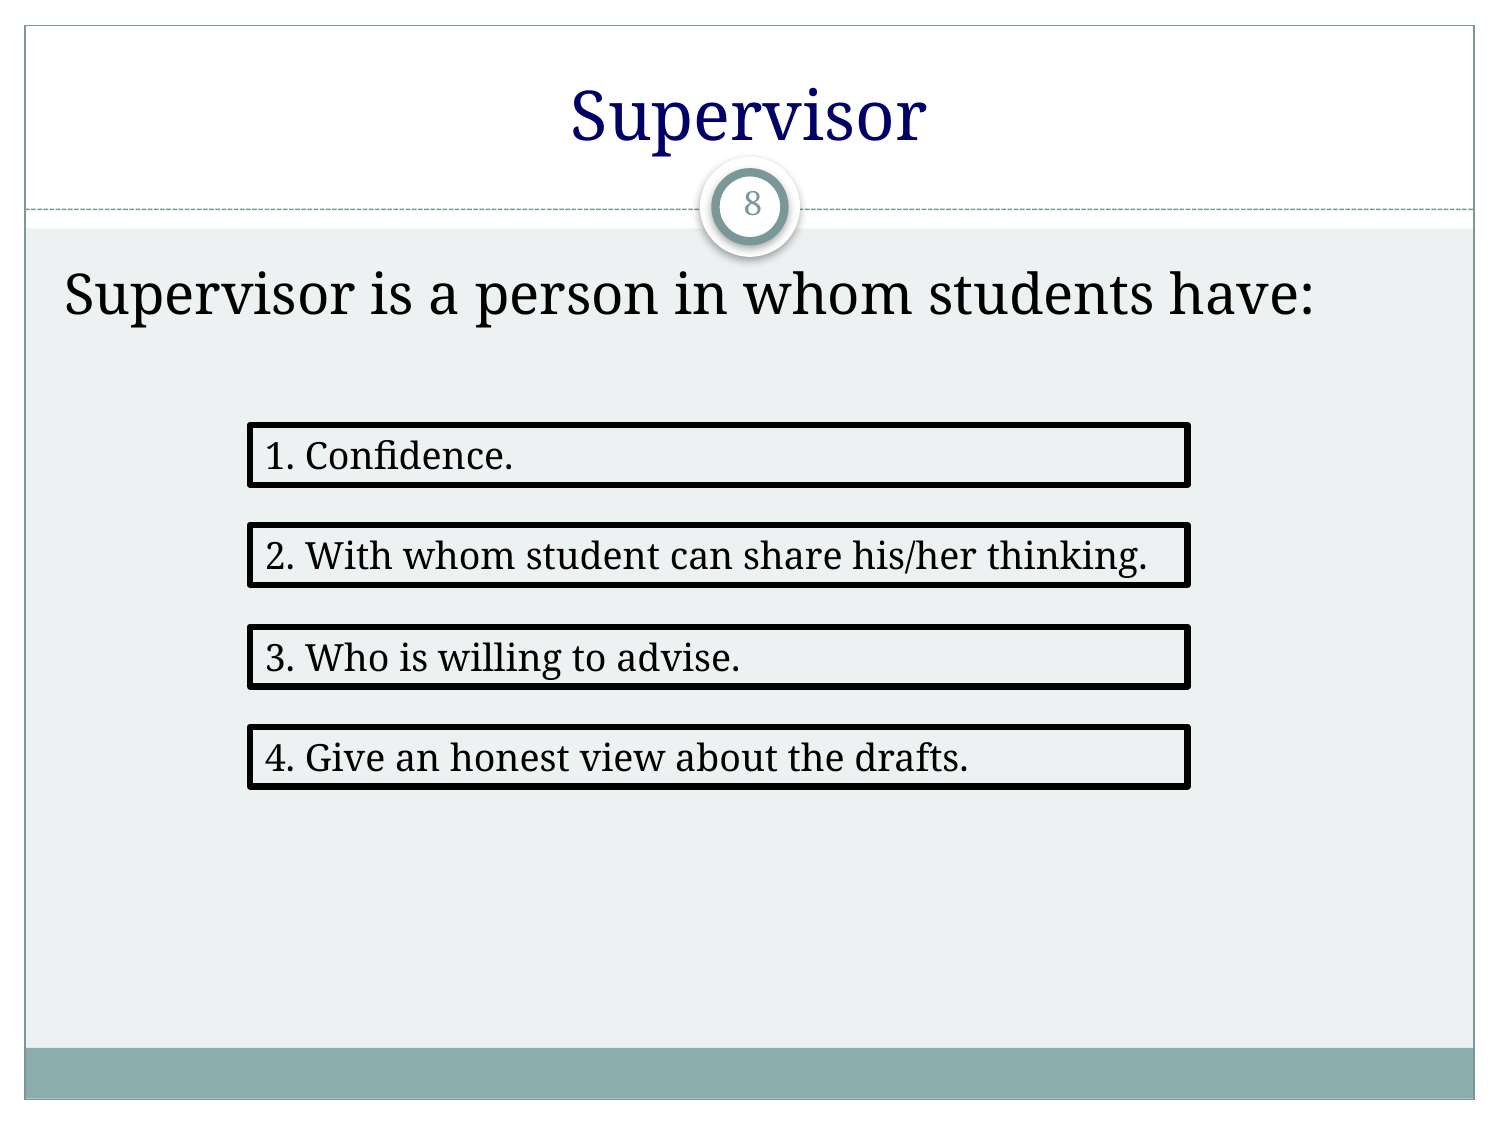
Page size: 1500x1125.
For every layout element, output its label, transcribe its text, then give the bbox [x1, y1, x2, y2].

text_box 1. Confidence. [249, 424, 1188, 485]
text_box 2. With whom student can share his/her thinking. [249, 524, 1188, 585]
text_box 4. Give an honest view about the drafts. [249, 726, 1188, 787]
text_box 3. Who is willing to advise. [249, 626, 1188, 687]
title Supervisor [49, 37, 1450, 162]
list Supervisor is a person in whom students have: [49, 250, 1445, 1001]
slide_number 8 [715, 168, 791, 241]
